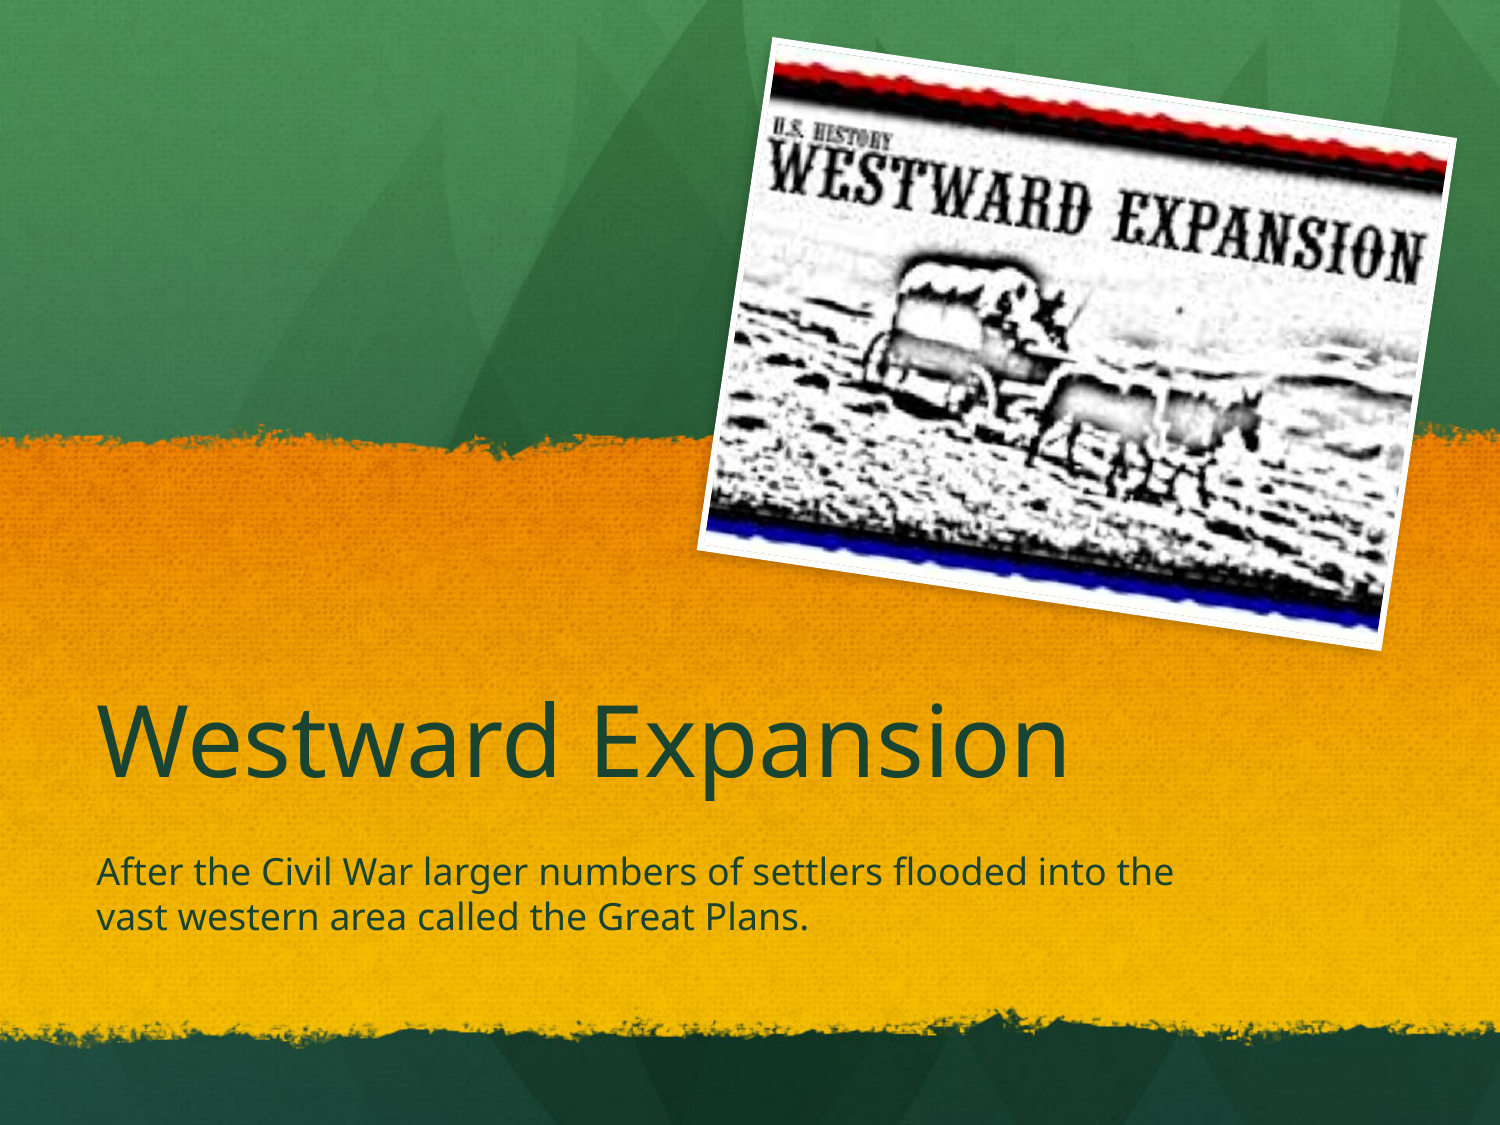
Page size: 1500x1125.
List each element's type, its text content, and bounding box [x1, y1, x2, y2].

title Westward Expansion [81, 619, 1263, 805]
subtitle After the Civil War larger numbers of settlers flooded into the vast western area called the Great Plans. [81, 840, 1263, 1004]
picture [0, 0, 1500, 1125]
